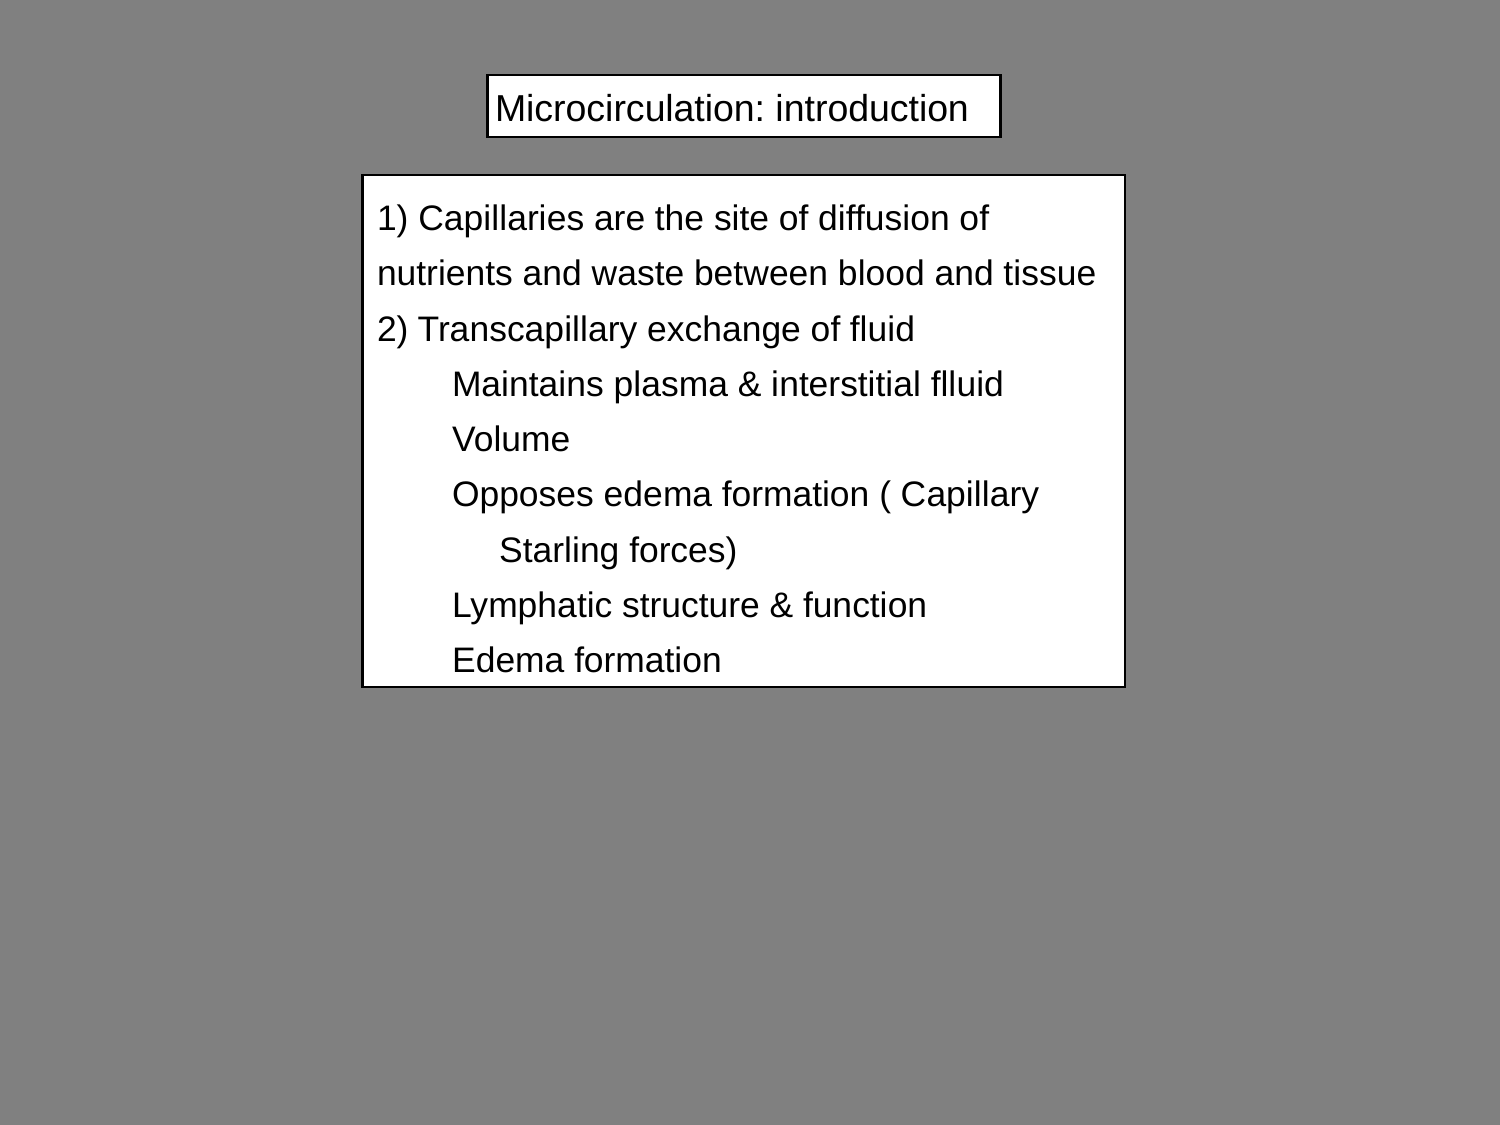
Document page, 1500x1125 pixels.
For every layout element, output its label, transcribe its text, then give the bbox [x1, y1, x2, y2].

text_box 1) Capillaries are the site of diffusion of nutrients and waste between blood and tissue 2) Transcapillary exchange of fluid Maintains plasma & interstitial flluid Volume Opposes edema formation ( Capillary Starling forces) Lymphatic structure & function Edema formation [362, 174, 1125, 688]
title Microcirculation: introduction [486, 74, 1002, 138]
